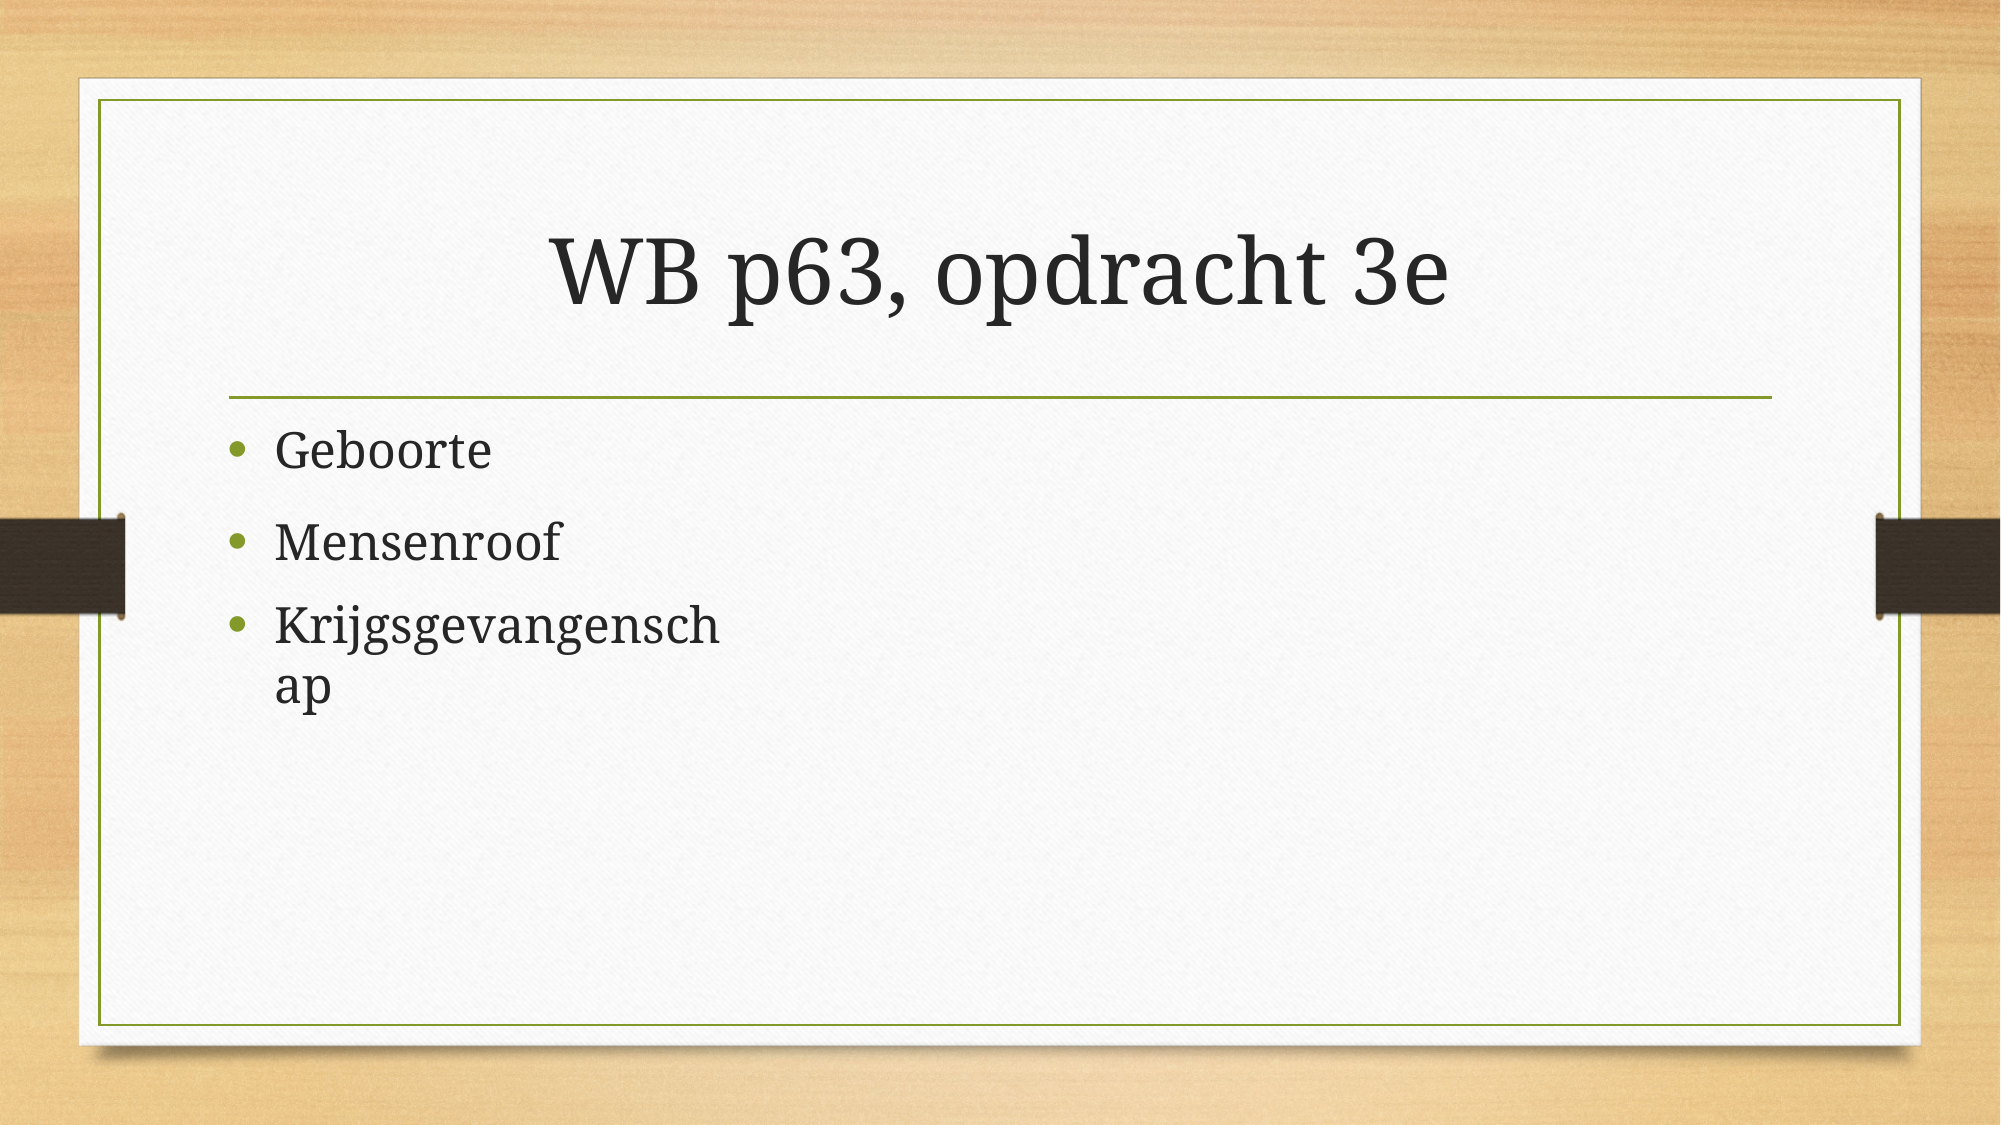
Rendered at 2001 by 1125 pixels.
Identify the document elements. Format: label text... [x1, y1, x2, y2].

text_box Mensenroof Krijgsgevangenschap [212, 503, 746, 836]
title WB p63, opdracht 3e [212, 161, 1788, 375]
list Geboorte [212, 411, 546, 503]
picture [0, 0, 2001, 1125]
